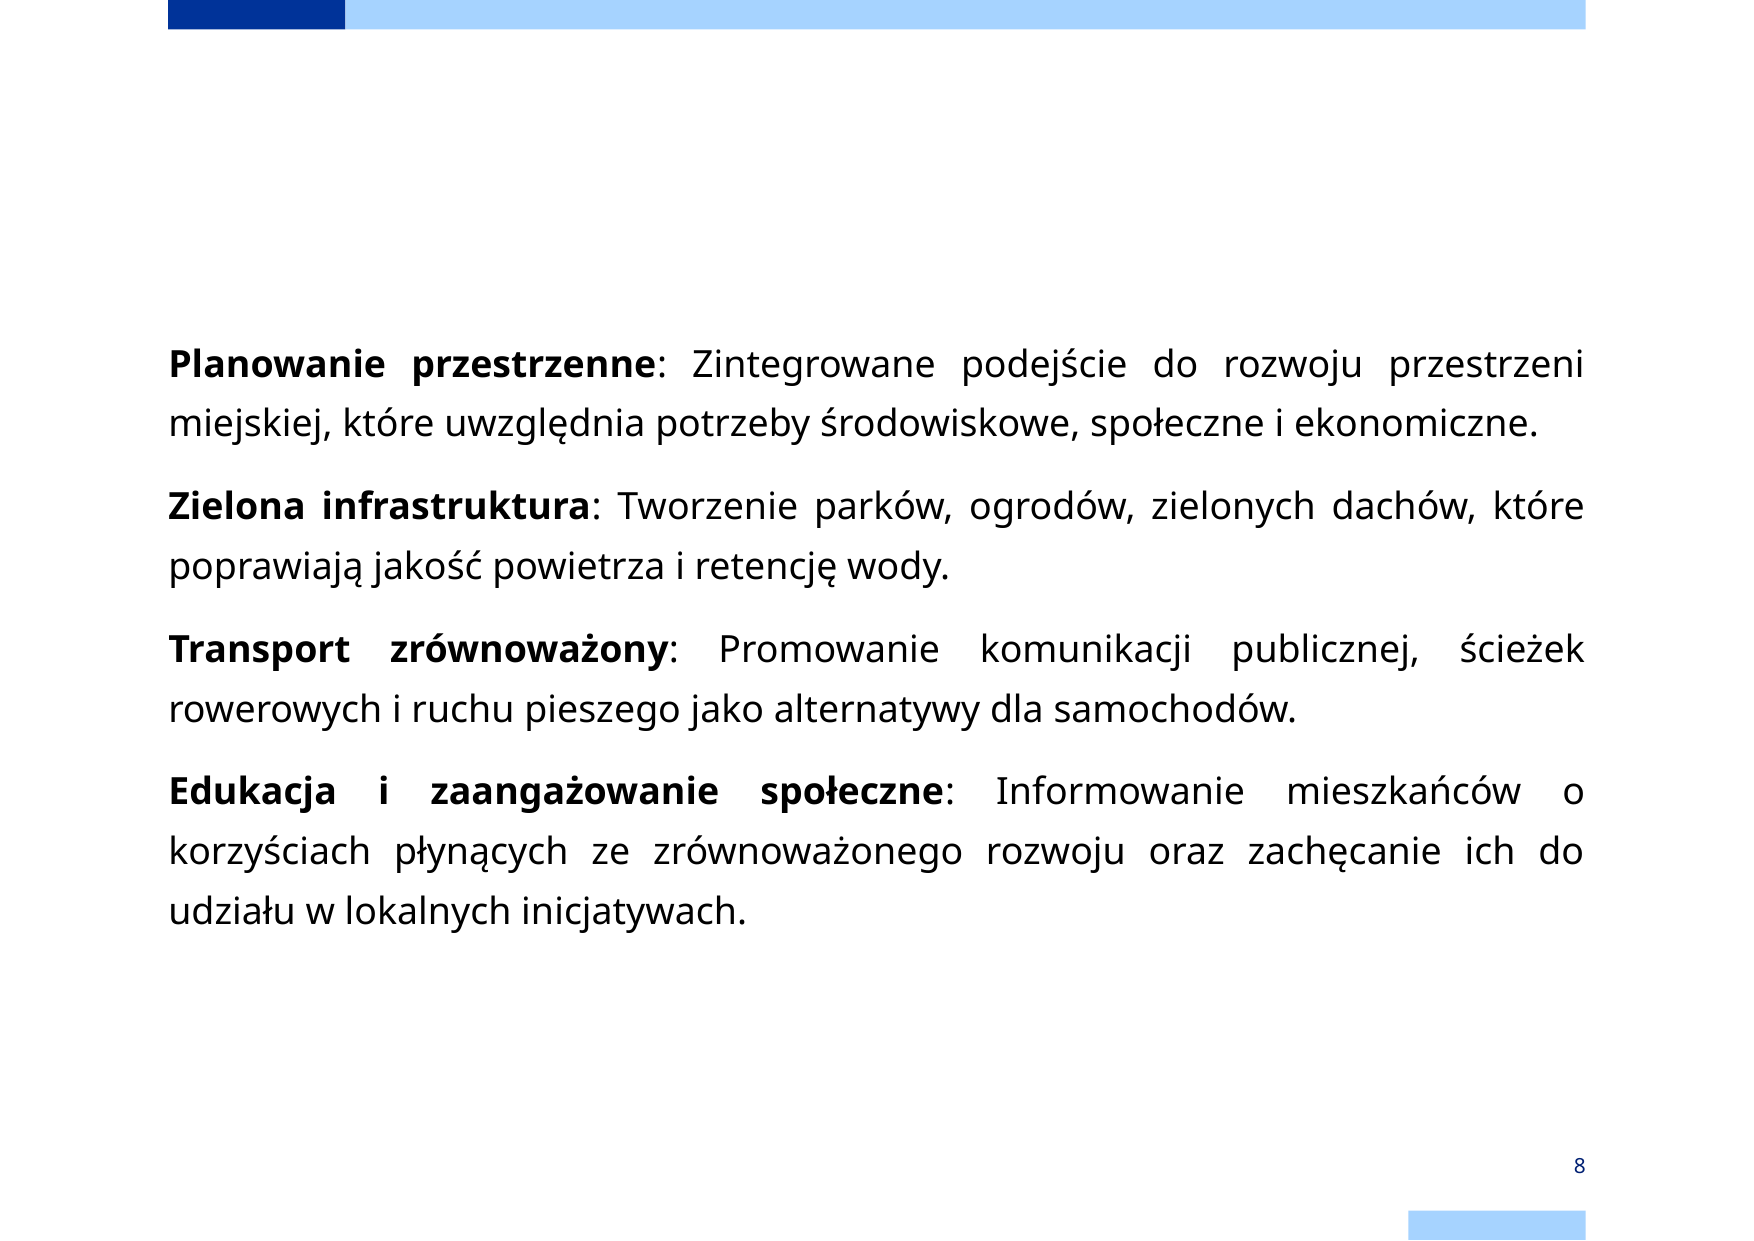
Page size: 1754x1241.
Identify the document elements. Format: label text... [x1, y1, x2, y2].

list Planowanie przestrzenne: Zintegrowane podejście do rozwoju przestrzeni miejskiej, które uwzględnia potrzeby środowiskowe, społeczne i ekonomiczne. Zielona infrastruktura: Tworzenie parków, ogrodów, zielonych dachów, które poprawiają jakość powietrza i retencję wody. Transport zrównoważony: Promowanie komunikacji publicznej, ścieżek rowerowych i ruchu pieszego jako alternatywy dla samochodów. Edukacja i zaangażowanie społeczne: Informowanie mieszkańców o korzyściach płynących ze zrównoważonego rozwoju oraz zachęcanie ich do udziału w lokalnych inicjatywach. [168, 324, 1586, 1093]
slide_number ‹#› [1408, 1151, 1586, 1182]
